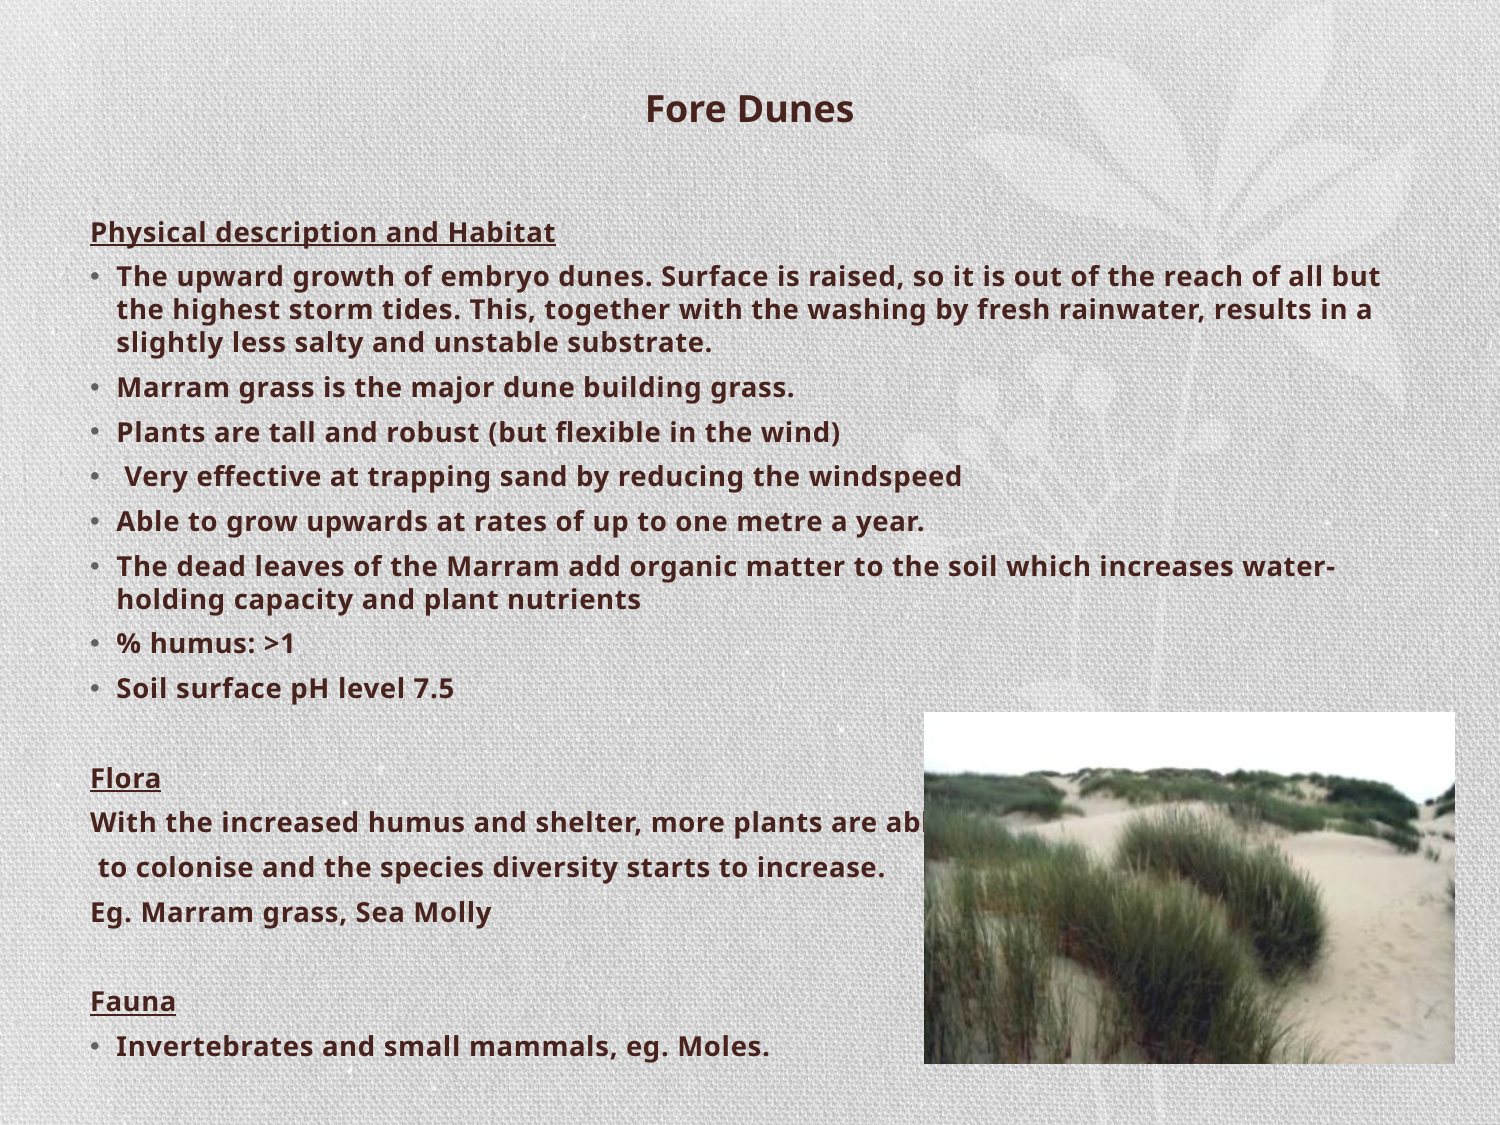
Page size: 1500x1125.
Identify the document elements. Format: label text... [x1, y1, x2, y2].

list Physical description and Habitat The upward growth of embryo dunes. Surface is raised, so it is out of the reach of all but the highest storm tides. This, together with the washing by fresh rainwater, results in a slightly less salty and unstable substrate. Marram grass is the major dune building grass. Plants are tall and robust (but flexible in the wind) Very effective at trapping sand by reducing the windspeed Able to grow upwards at rates of up to one metre a year. The dead leaves of the Marram add organic matter to the soil which increases water-holding capacity and plant nutrients % humus: >1 Soil surface pH level 7.5 Flora With the increased humus and shelter, more plants are able to colonise and the species diversity starts to increase. Eg. Marram grass, Sea Molly Fauna Invertebrates and small mammals, eg. Moles. [75, 162, 1425, 1075]
picture [924, 712, 1455, 1064]
title Fore Dunes [75, 45, 1425, 138]
